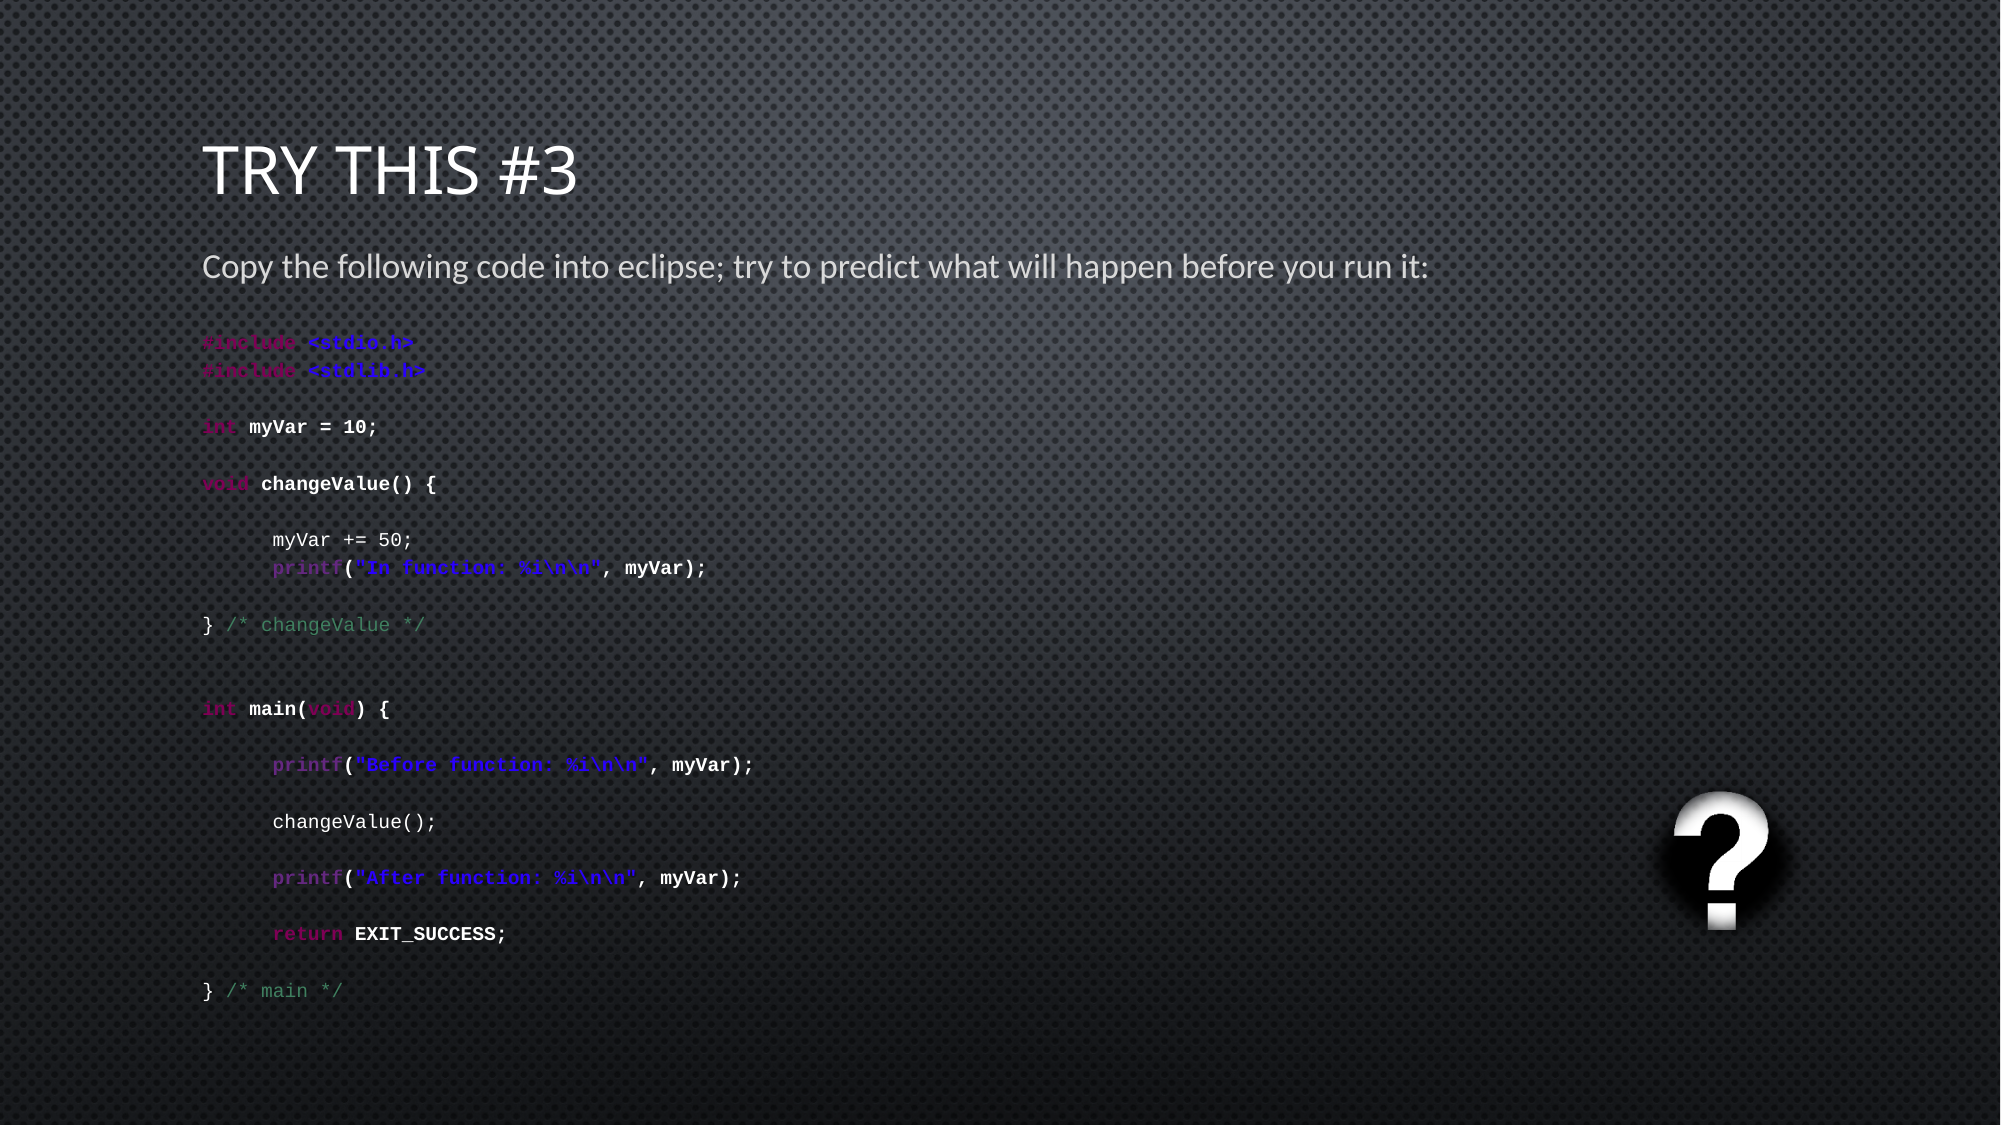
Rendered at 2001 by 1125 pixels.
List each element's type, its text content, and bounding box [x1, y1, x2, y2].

list Copy the following code into eclipse; try to predict what will happen before you run it: #include <stdio.h> #include <stdlib.h> int myVar = 10; void changeValue() { myVar += 50; printf("In function: %i\n\n", myVar); } /* changeValue */ int main(void) { printf("Before function: %i\n\n", myVar); changeValue(); printf("After function: %i\n\n", myVar); return EXIT_SUCCESS; } /* main */ [187, 236, 1813, 1013]
picture [1634, 772, 1813, 951]
title Try this #3 [187, 99, 1813, 236]
